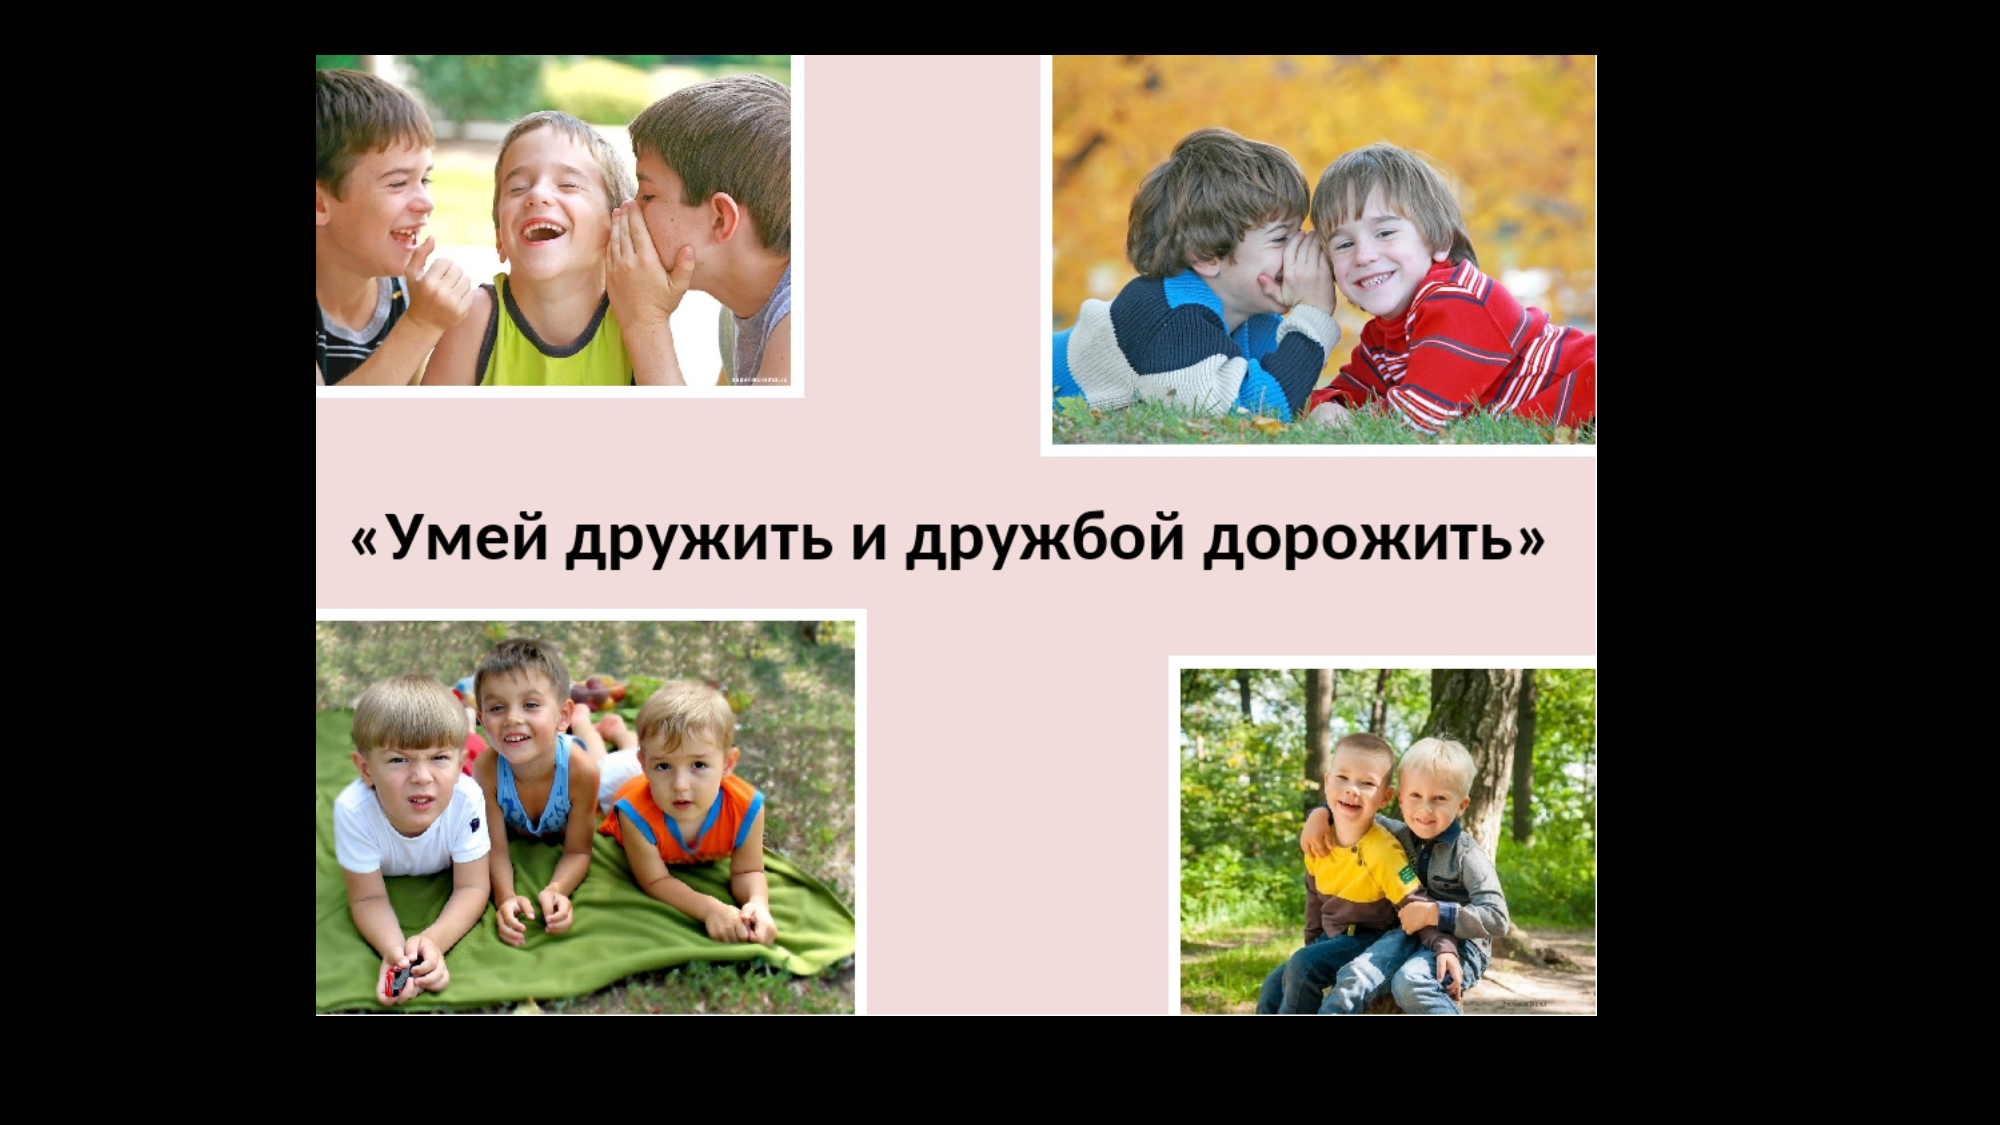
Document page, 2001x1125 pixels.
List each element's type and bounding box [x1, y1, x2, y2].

picture [315, 55, 1597, 1016]
